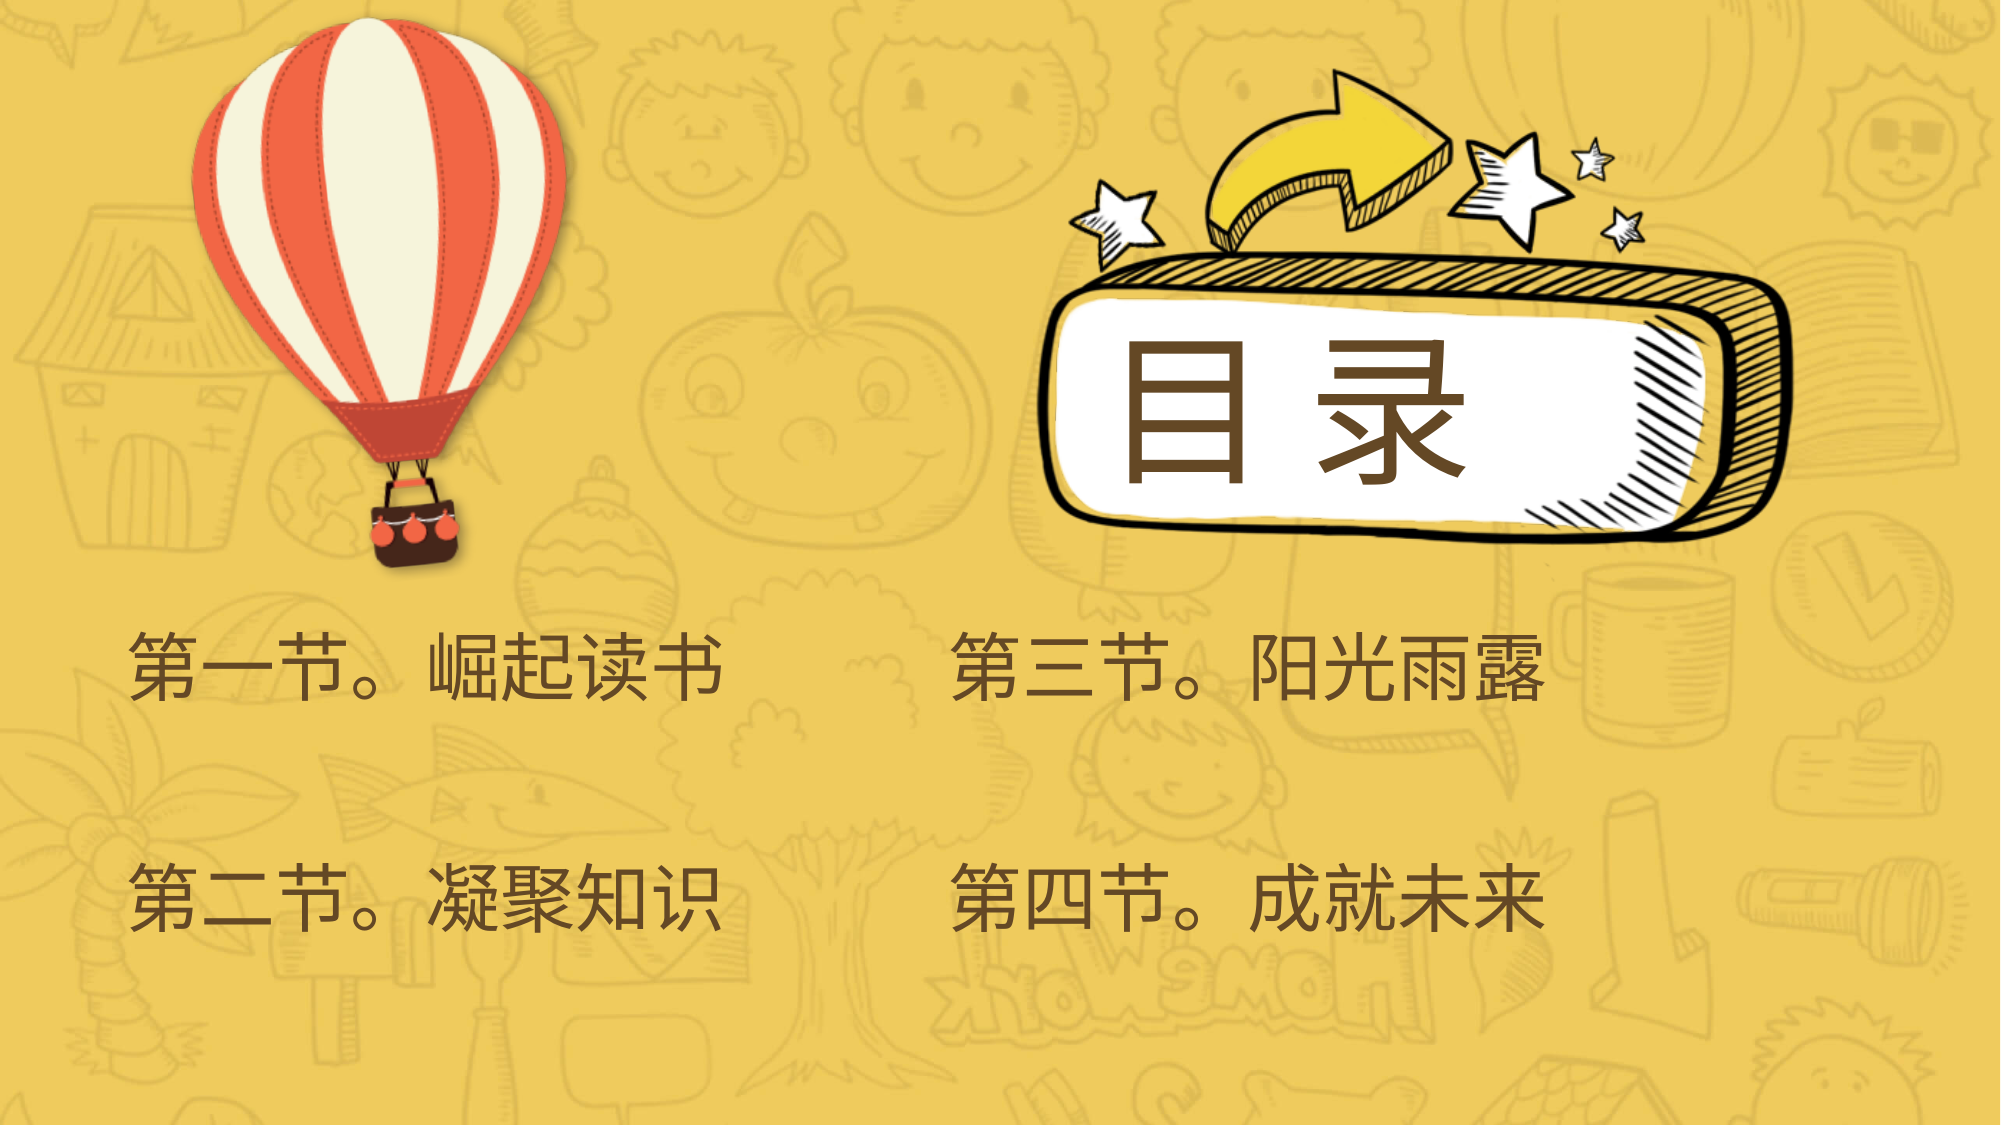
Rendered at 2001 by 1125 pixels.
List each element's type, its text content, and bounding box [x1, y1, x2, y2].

text_box 第三节。阳光雨露 [932, 612, 1580, 718]
picture [0, 0, 2001, 1125]
text_box 第四节。成就未来 [932, 844, 1580, 949]
text_box 第二节。凝聚知识 [110, 844, 758, 949]
text_box 第一节。崛起读书 [110, 612, 758, 718]
